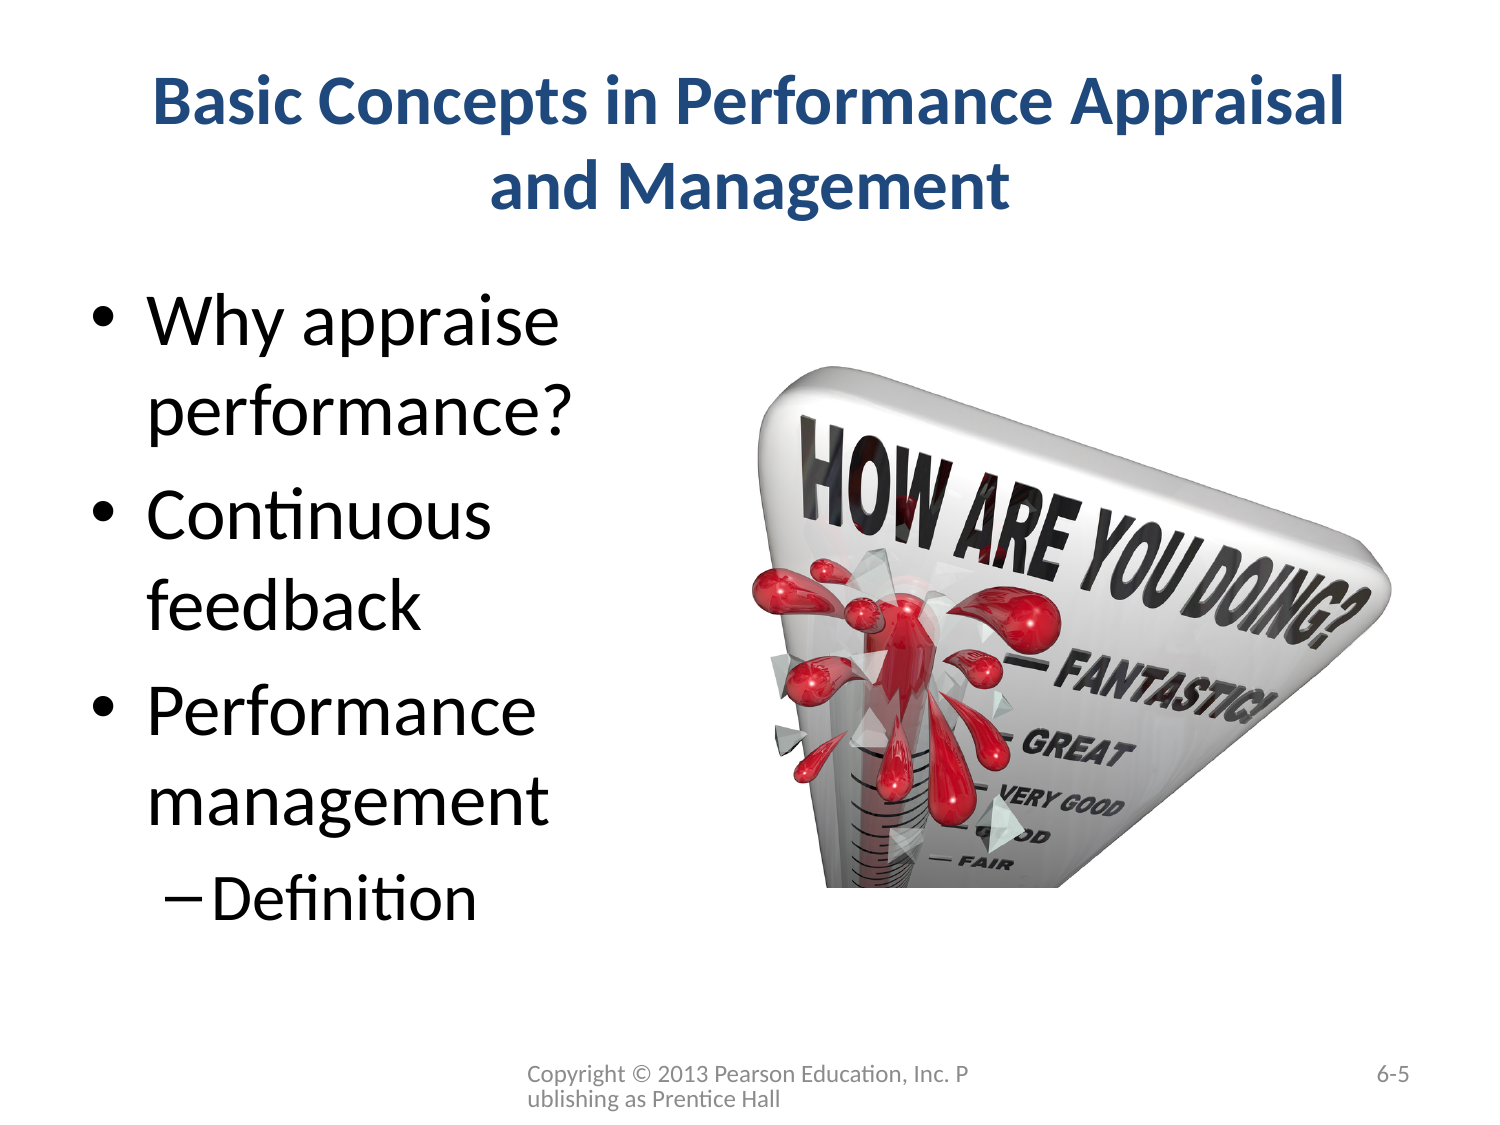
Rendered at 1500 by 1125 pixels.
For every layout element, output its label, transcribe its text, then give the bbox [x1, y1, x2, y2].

slide_number 6-5 [1074, 1042, 1425, 1103]
title Basic Concepts in Performance Appraisal and Management [75, 45, 1425, 233]
footer Copyright © 2013 Pearson Education, Inc. Publishing as Prentice Hall [512, 1042, 988, 1103]
list Why appraise performance? Continuous feedback Performance management Definition [75, 262, 800, 1005]
picture [747, 362, 1393, 888]
